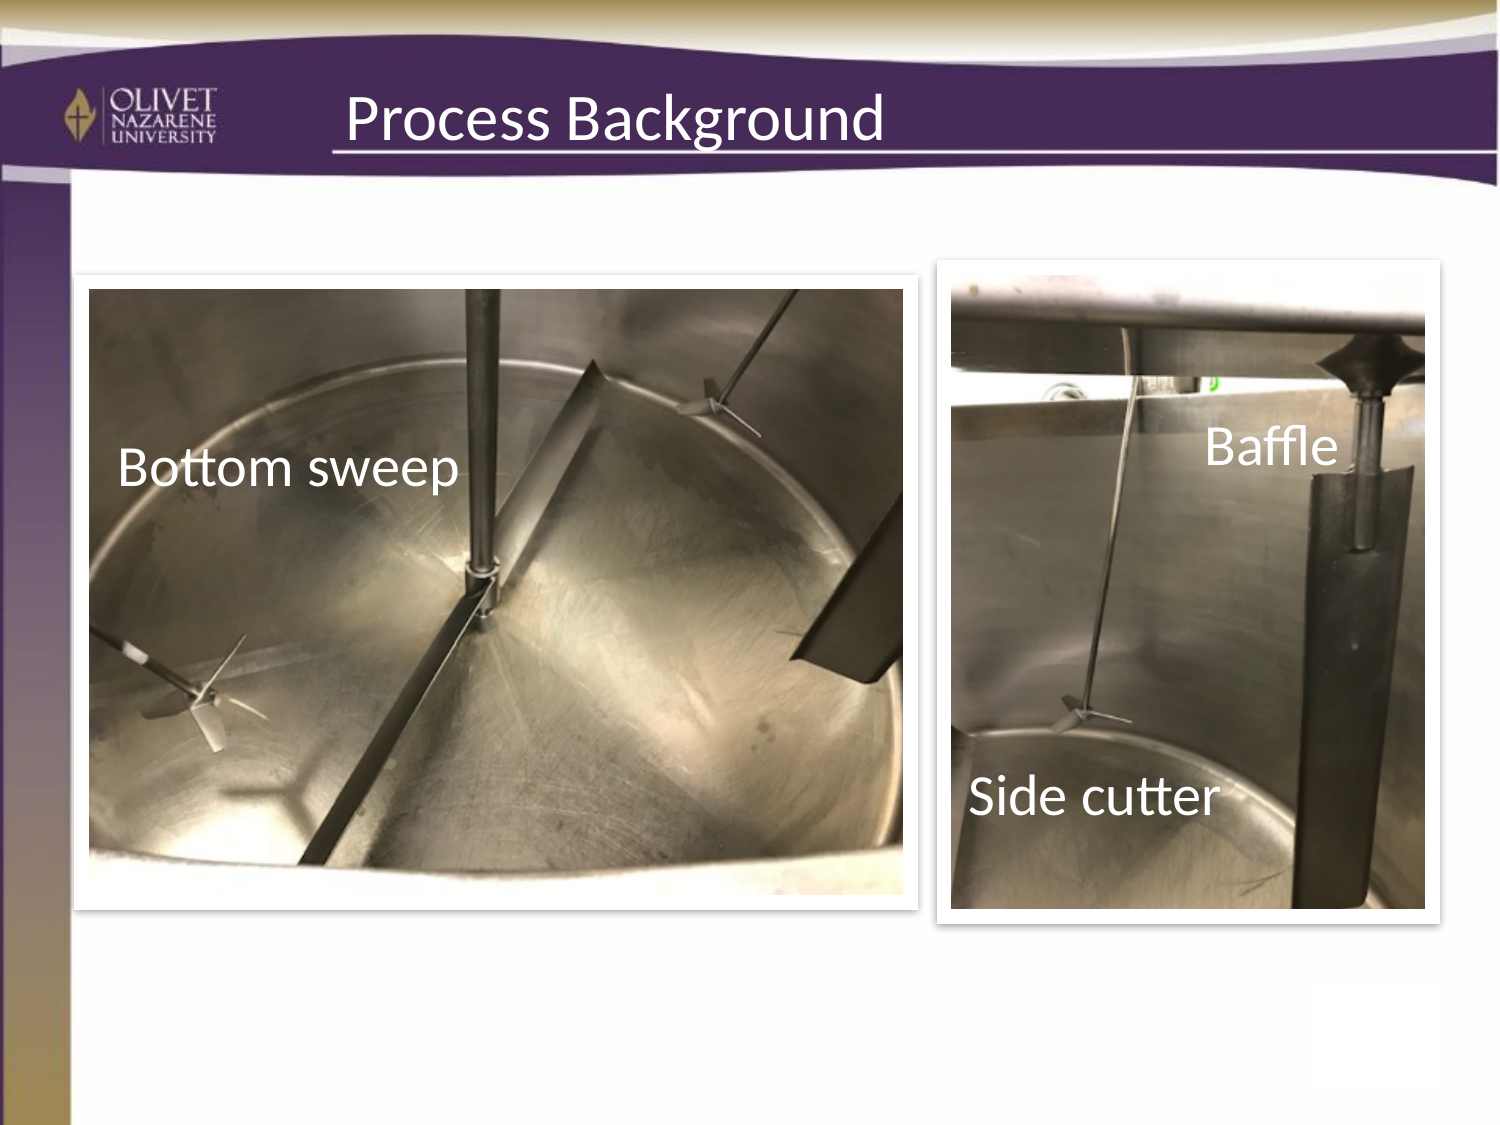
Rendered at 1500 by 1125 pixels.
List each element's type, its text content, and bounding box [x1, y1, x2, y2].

title Process Background [330, 60, 1425, 167]
picture [0, 0, 1500, 1125]
